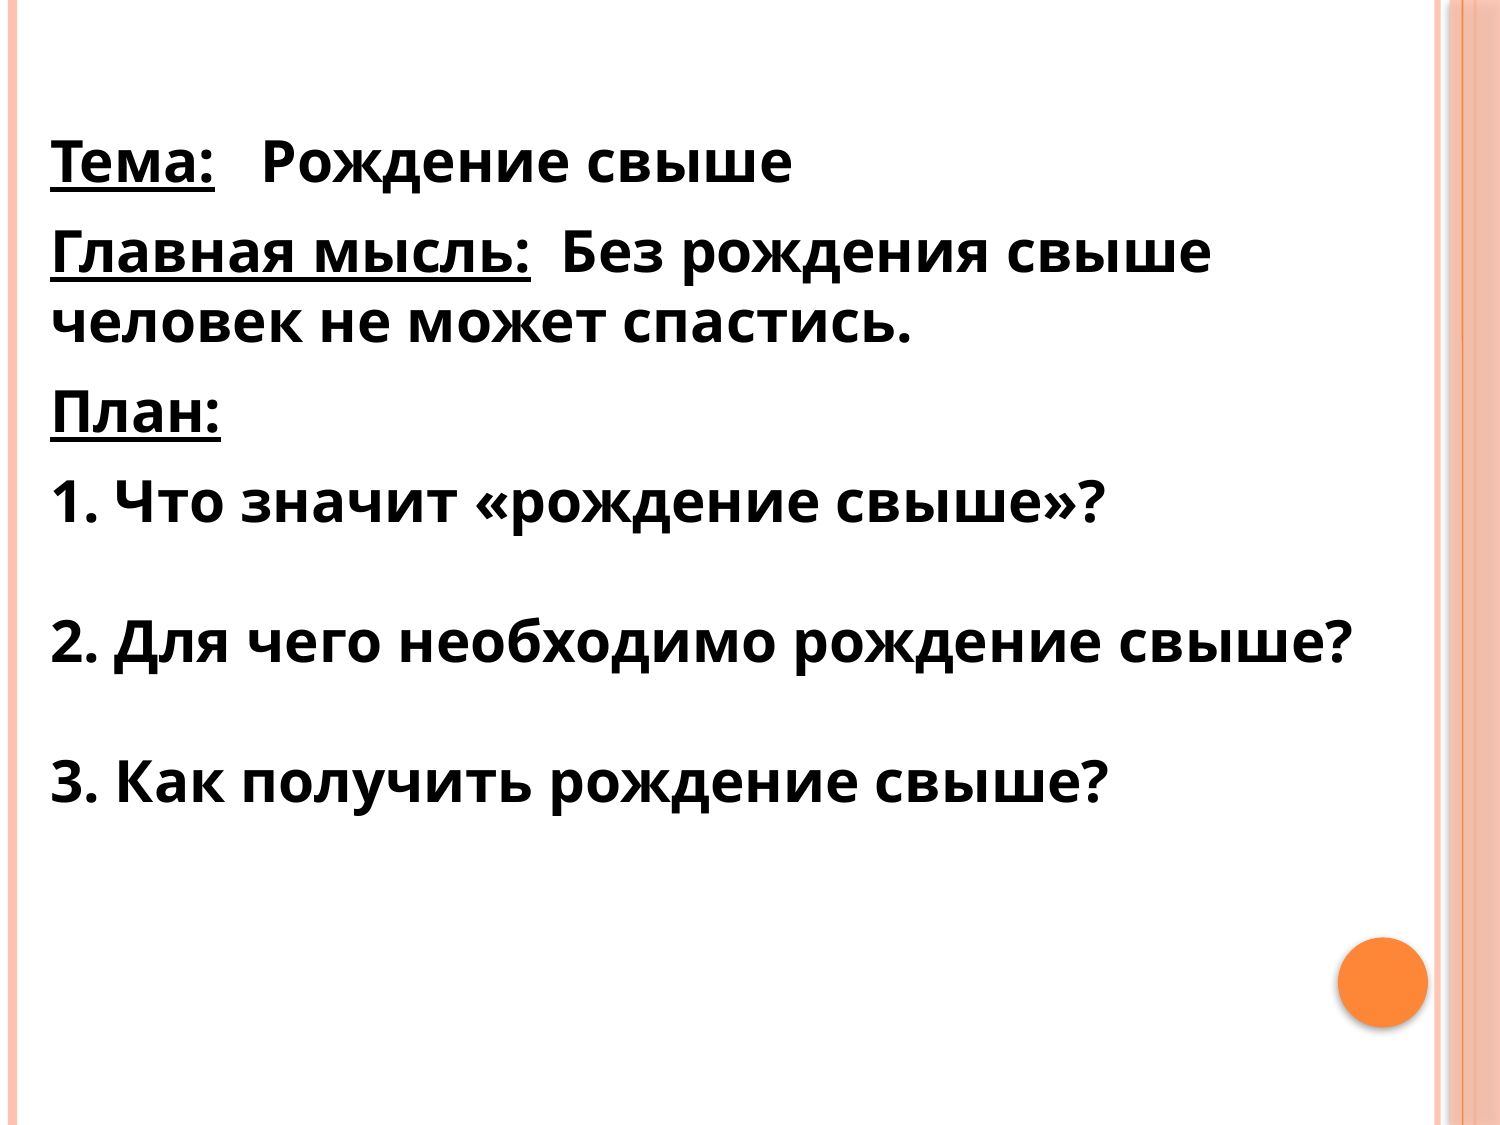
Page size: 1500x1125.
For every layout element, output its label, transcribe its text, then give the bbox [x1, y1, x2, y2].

text_box Тема: Рождение свыше Главная мысль: Без рождения свыше человек не может спастись. План: 1. Что значит «рождение свыше»? 2. Для чего необходимо рождение свыше? 3. Как получить рождение свыше? [35, 117, 1454, 892]
